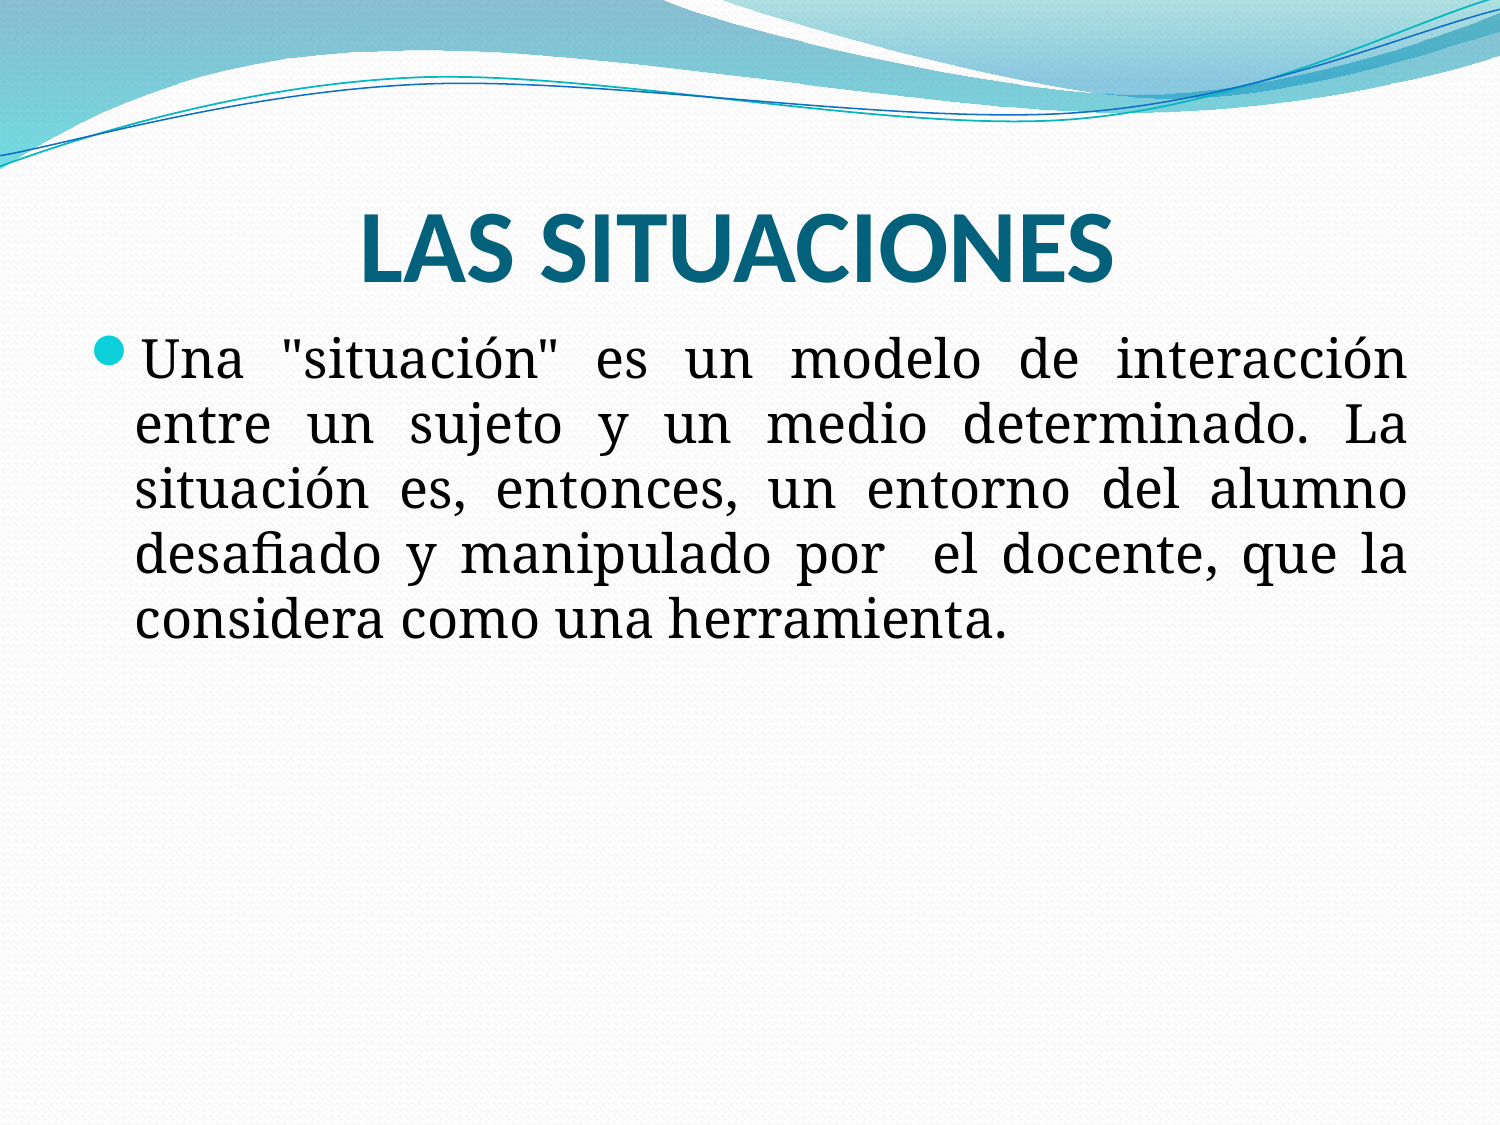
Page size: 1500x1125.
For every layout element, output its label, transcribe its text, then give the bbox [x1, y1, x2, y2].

list Una "situación" es un modelo de interacción entre un sujeto y un medio determinado. La situación es, entonces, un entorno del alumno desafiado y manipulado por el docente, que la considera como una herramienta. [75, 317, 1425, 1038]
title LAS SITUACIONES [75, 115, 1425, 303]
